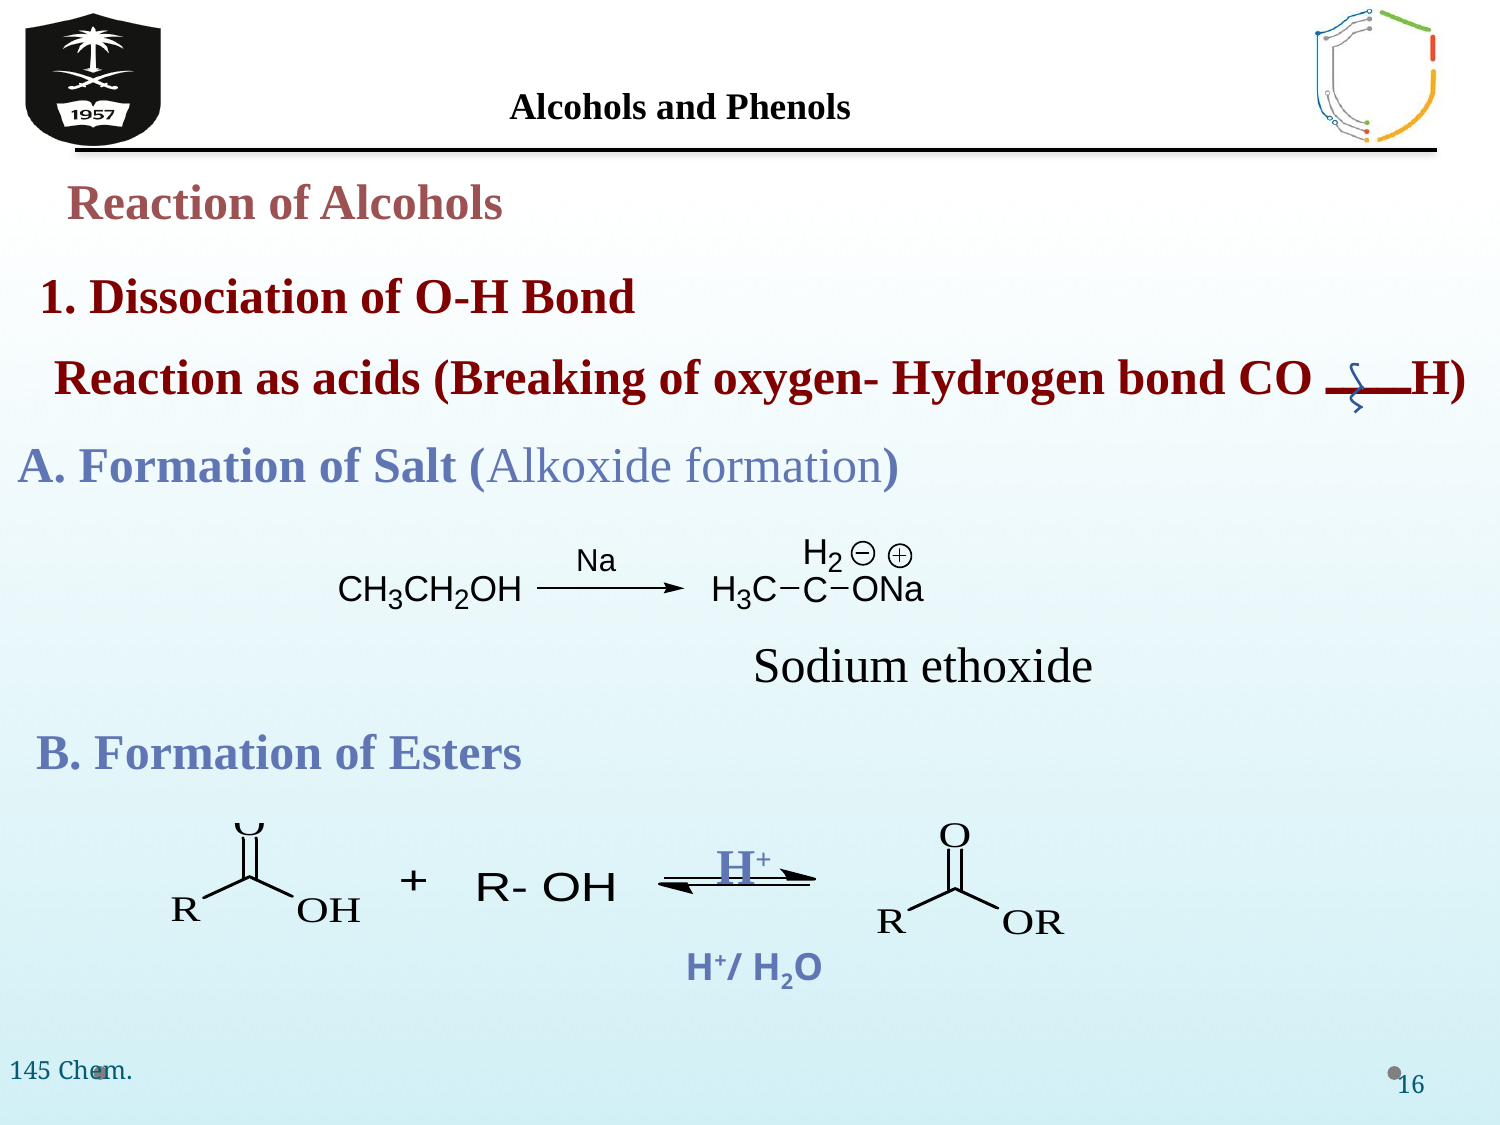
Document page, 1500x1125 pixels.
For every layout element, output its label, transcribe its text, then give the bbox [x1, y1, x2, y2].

text_box B. Formation of Esters [21, 712, 538, 787]
text_box A. Formation of Salt (Alkoxide formation) [2, 424, 1038, 500]
text_box Sodium ethoxide [738, 624, 1200, 700]
text_box 1. Dissociation of O-H Bond [0, 255, 688, 331]
text_box 145 Chem. [9, 1024, 560, 1085]
text_box [1350, 364, 1363, 413]
text_box Reaction as acids (Breaking of oxygen- Hydrogen bond CO ـــــH) [39, 337, 1482, 413]
text_box Alcohols and Phenols [494, 74, 866, 135]
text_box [337, 536, 925, 611]
picture [0, 0, 1500, 1125]
text_box Reaction of Alcohols [52, 162, 519, 238]
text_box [162, 823, 1079, 963]
text_box 16 [1299, 1042, 1425, 1103]
text_box H+/ H2O [670, 971, 838, 1001]
